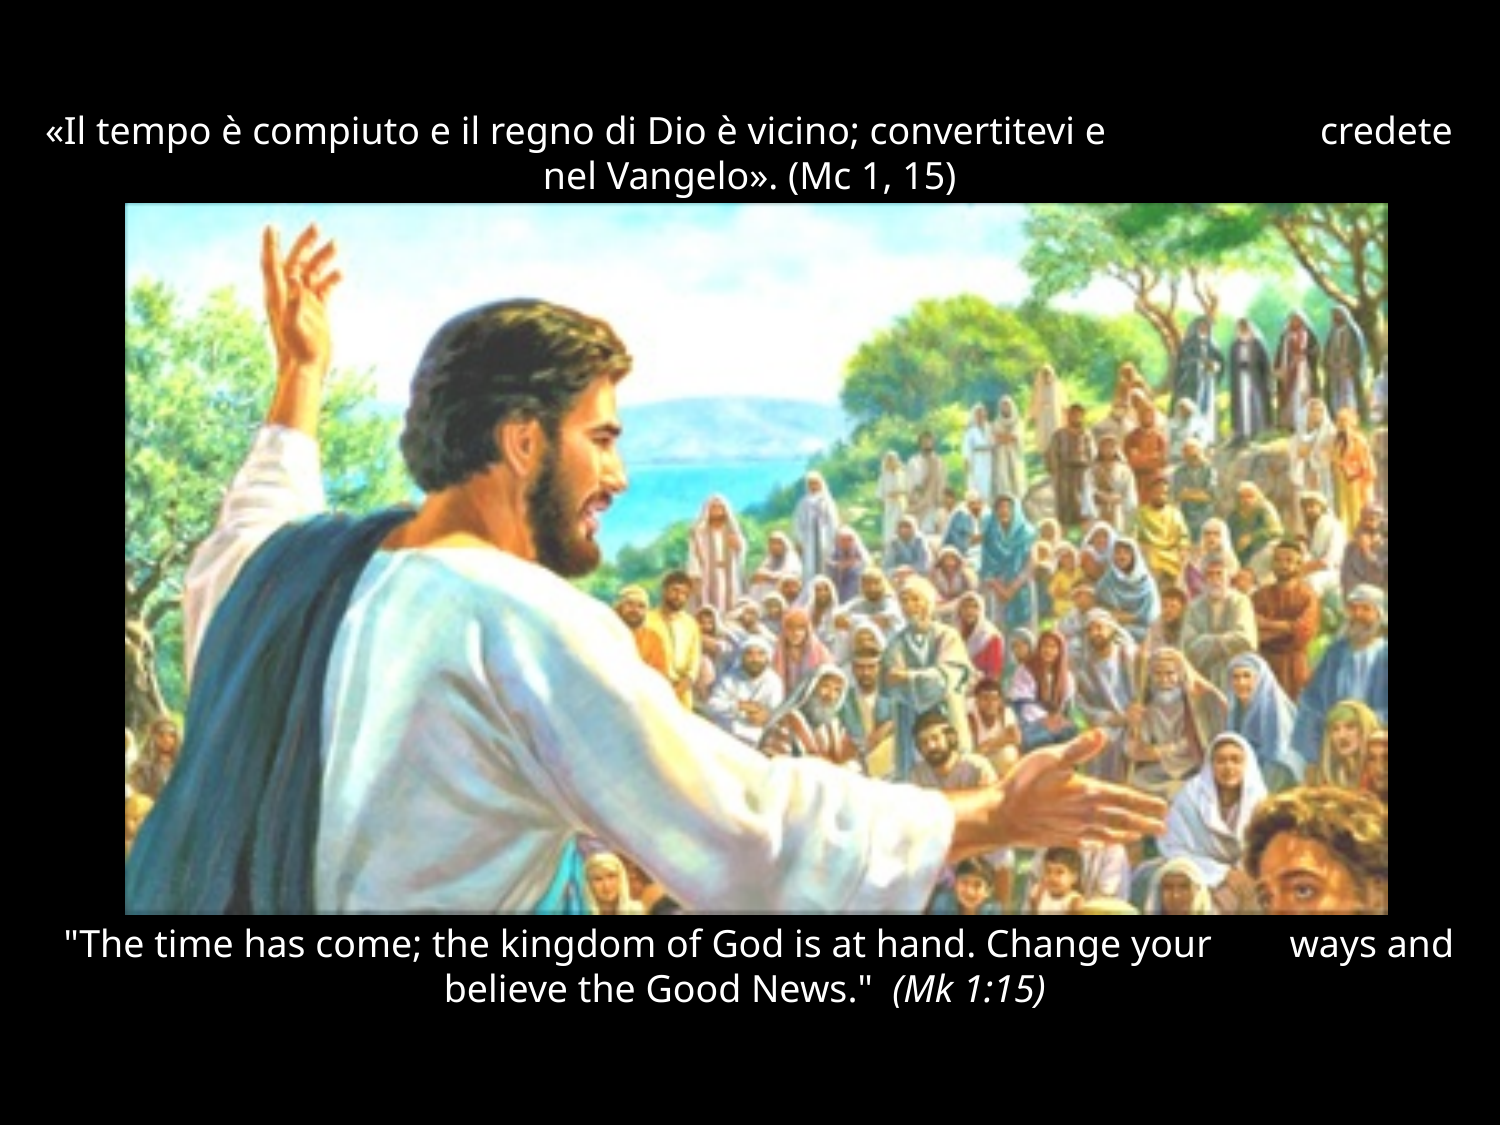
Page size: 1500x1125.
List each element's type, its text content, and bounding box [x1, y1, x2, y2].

text_box «Il tempo è compiuto e il regno di Dio è vicino; convertitevi e credete nel Vangelo». (Mc 1, 15) [0, 99, 1500, 205]
text_box "The time has come; the kingdom of God is at hand. Change your ways and believe the Good News." (Mk 1:15) [0, 912, 1500, 1018]
picture [124, 203, 1388, 915]
